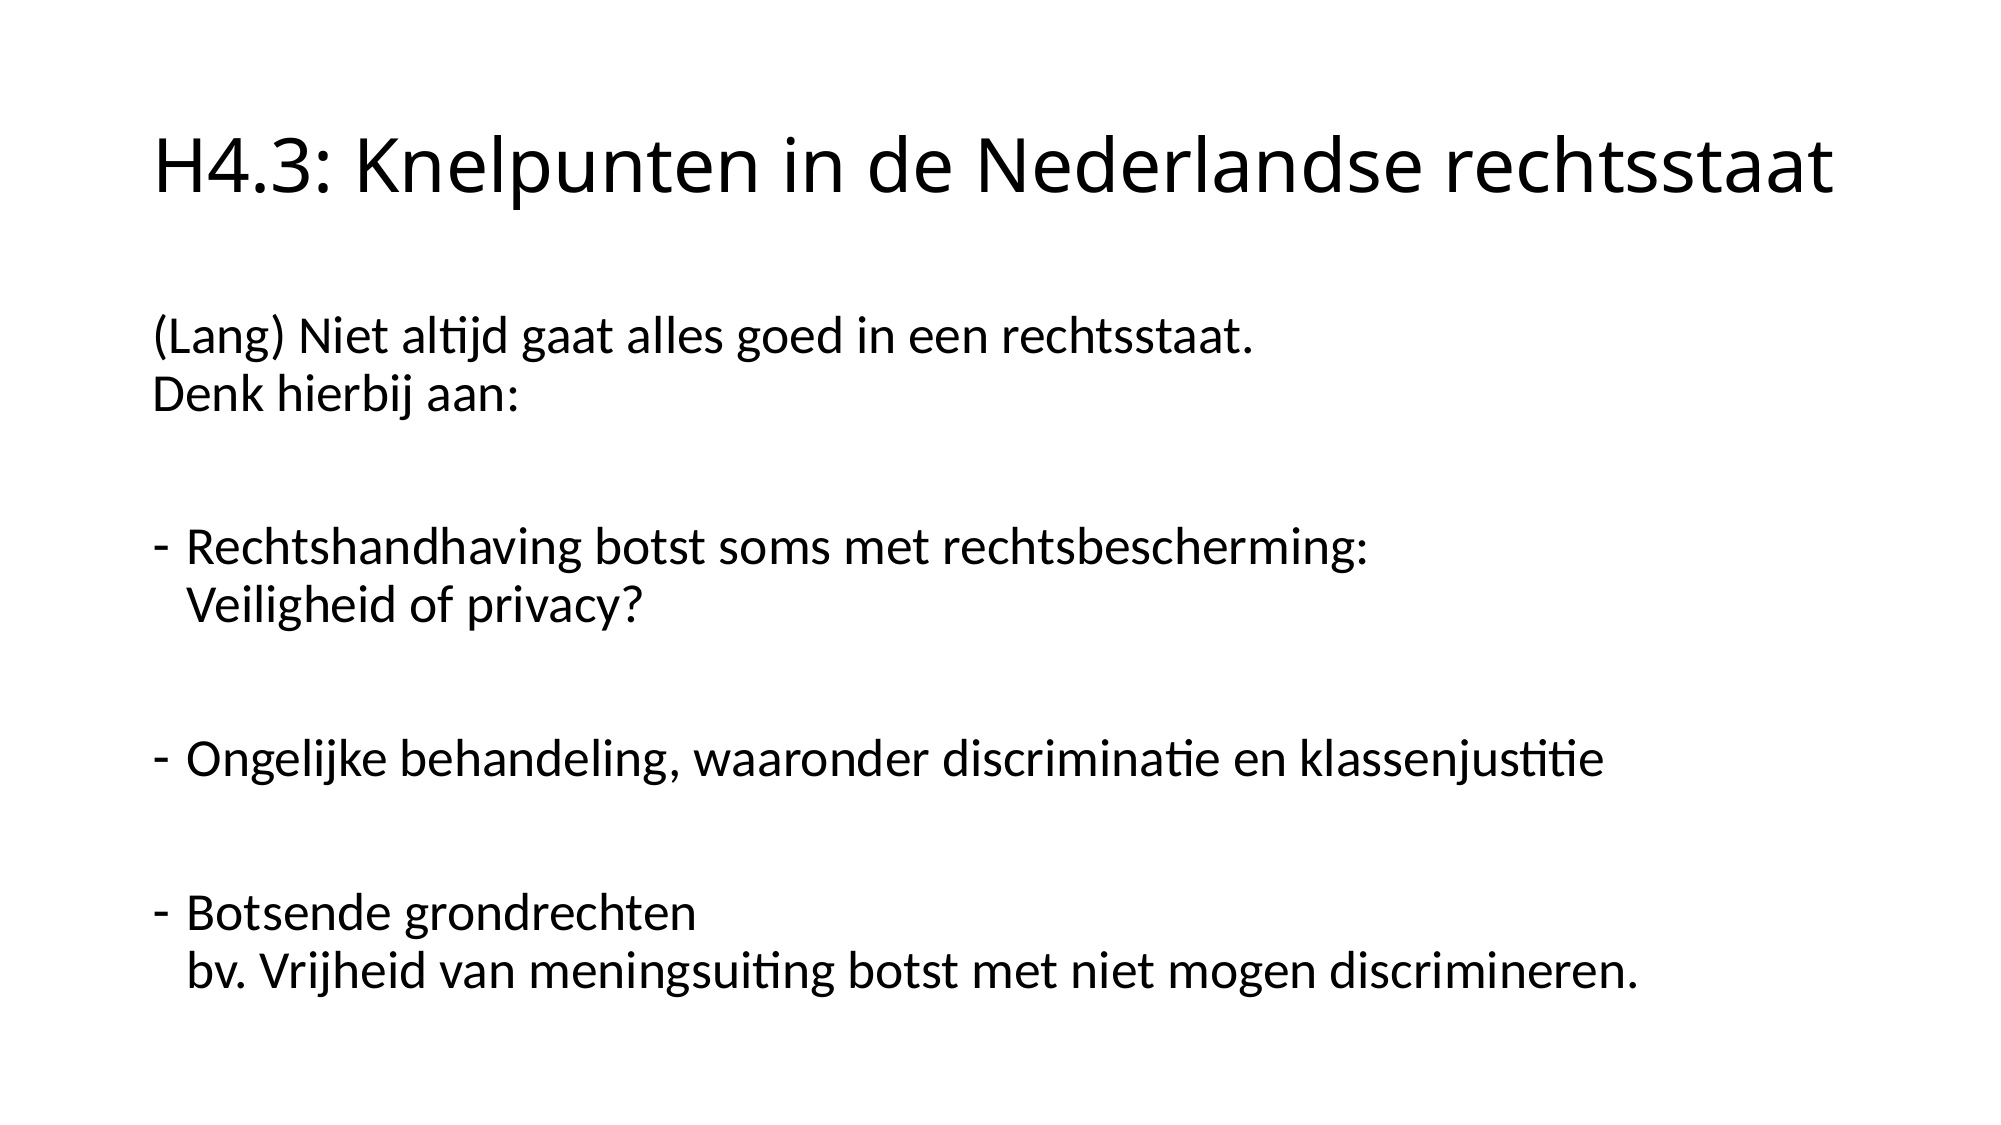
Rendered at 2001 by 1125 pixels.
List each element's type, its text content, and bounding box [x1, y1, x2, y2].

title H4.3: Knelpunten in de Nederlandse rechtsstaat [137, 59, 1863, 278]
list (Lang) Niet altijd gaat alles goed in een rechtsstaat. Denk hierbij aan: Rechtshandhaving botst soms met rechtsbescherming: Veiligheid of privacy? Ongelijke behandeling, waaronder discriminatie en klassenjustitie Botsende grondrechten bv. Vrijheid van meningsuiting botst met niet mogen discrimineren. [137, 299, 1863, 1014]
